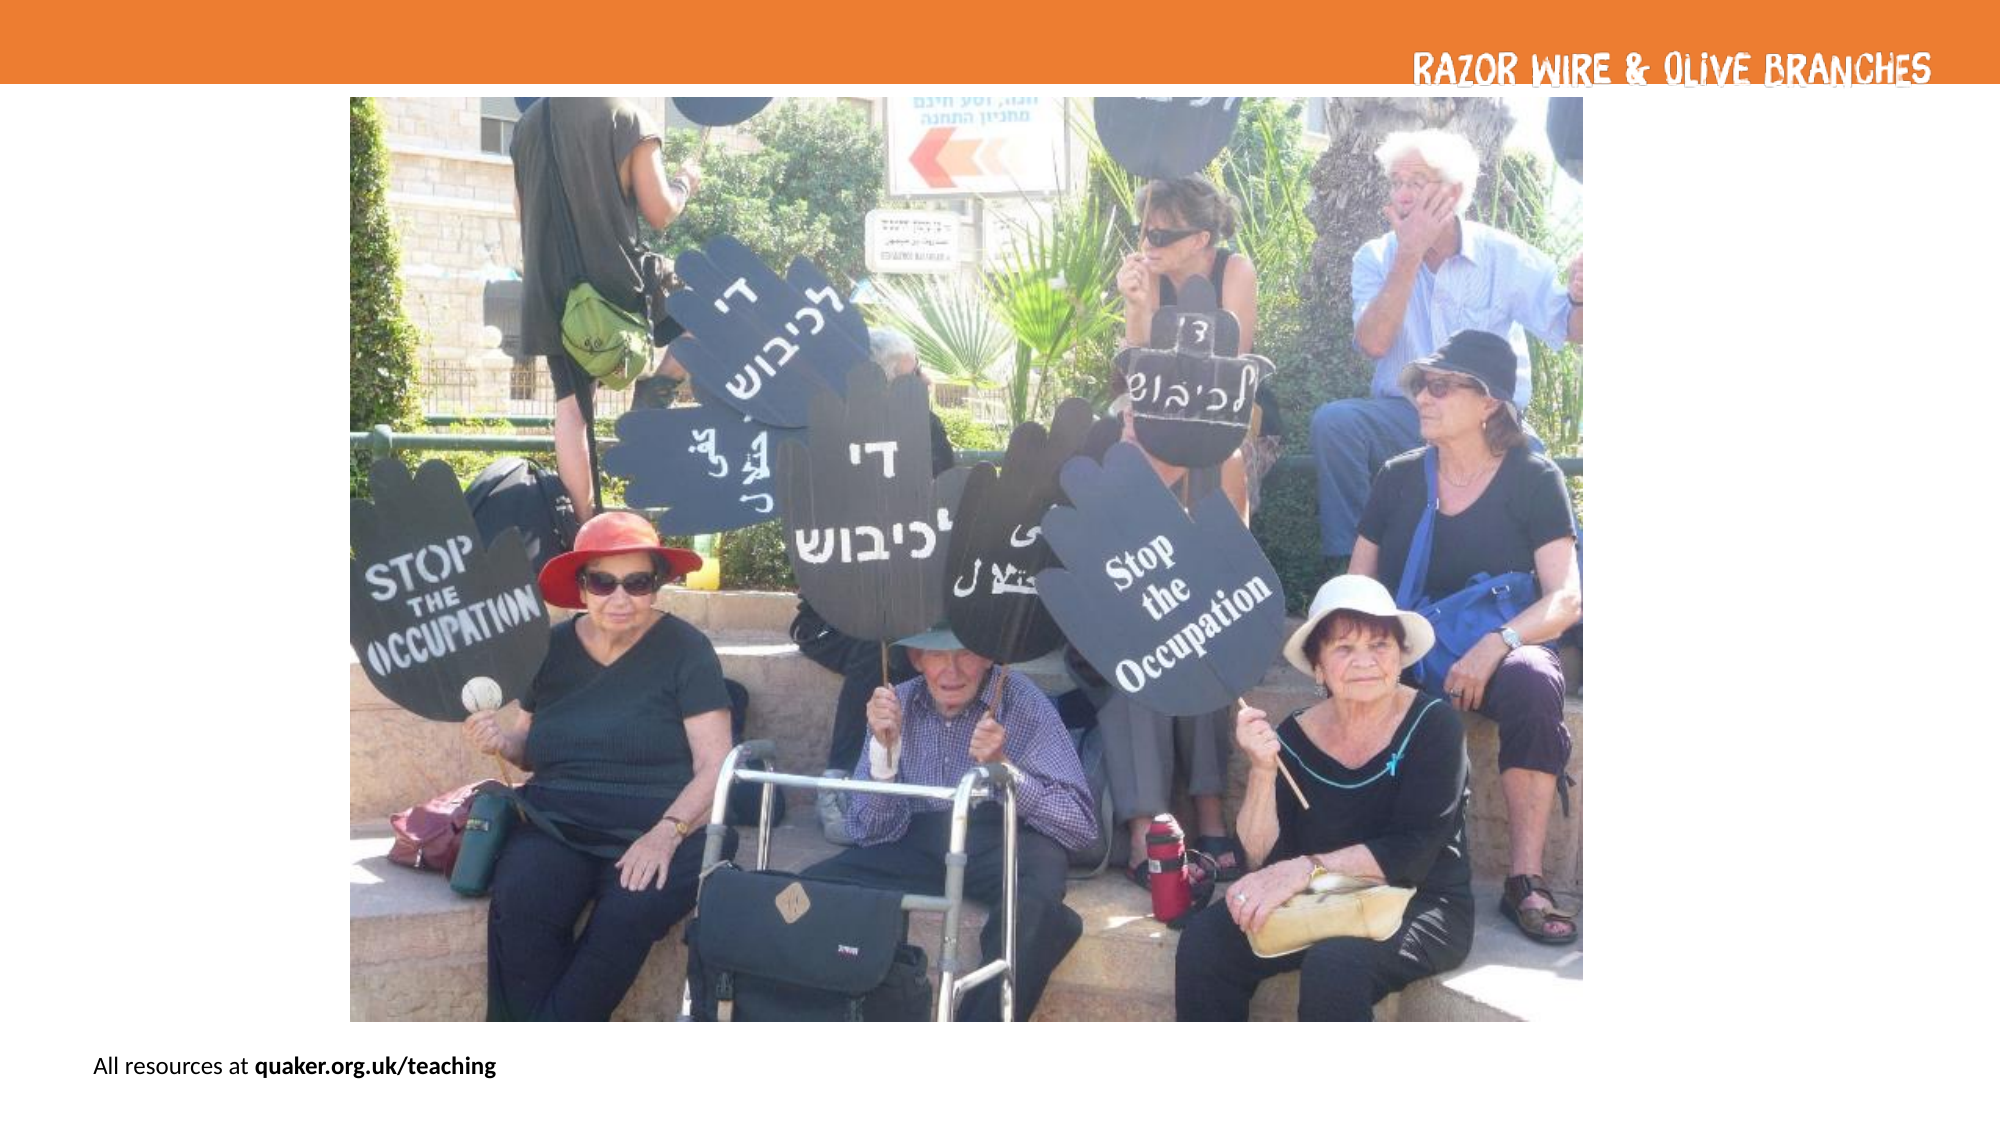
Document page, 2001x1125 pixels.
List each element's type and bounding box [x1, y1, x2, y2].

picture [1411, 49, 1935, 89]
list [350, 97, 1583, 1022]
